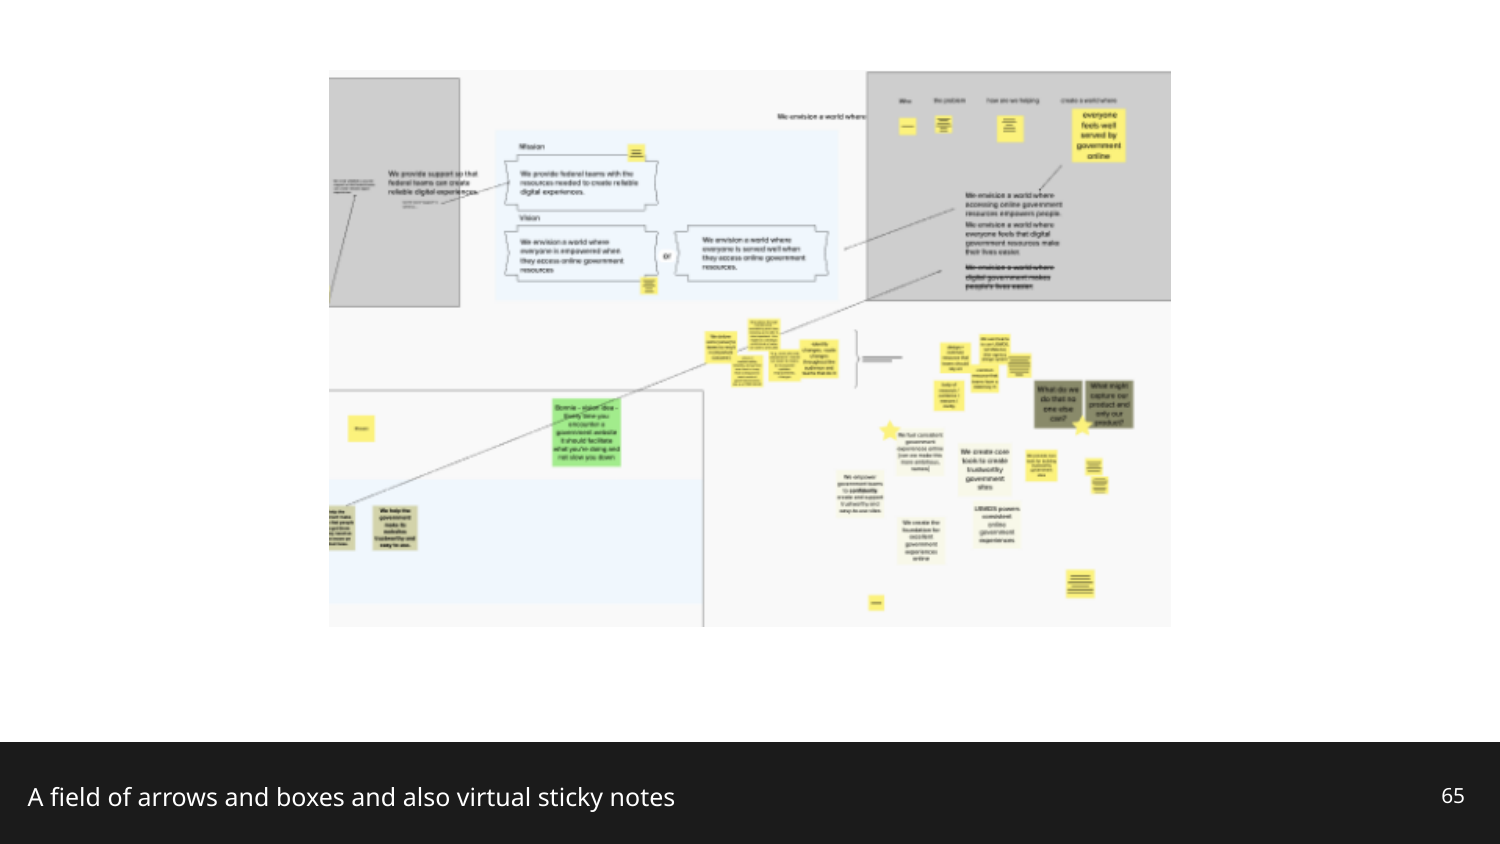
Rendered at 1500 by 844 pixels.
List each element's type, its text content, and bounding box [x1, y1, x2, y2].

slide_number 65 [1389, 764, 1480, 830]
text_box [0, 0, 1500, 742]
title A field of arrows and boxes and also virtual sticky notes [12, 766, 1355, 844]
picture [329, 70, 1171, 628]
